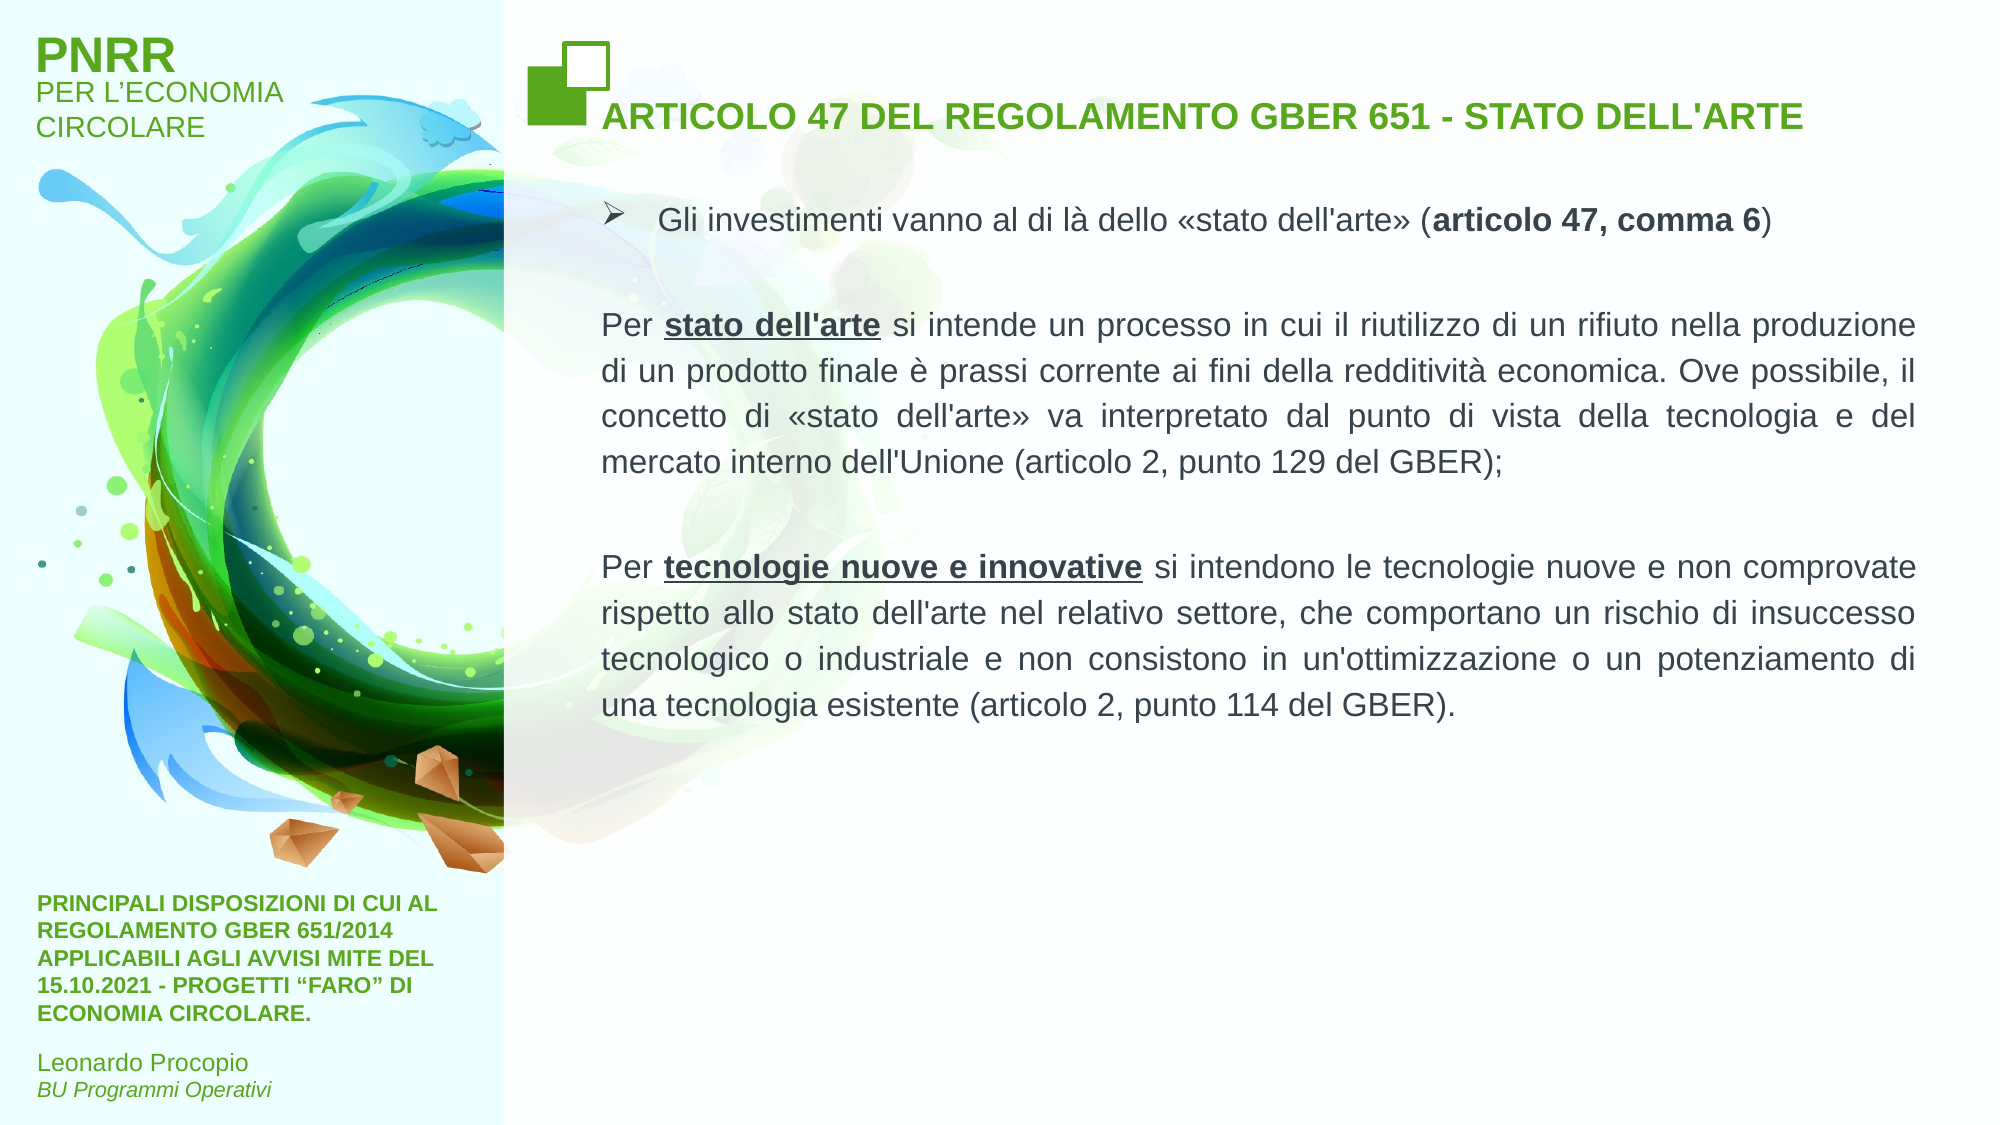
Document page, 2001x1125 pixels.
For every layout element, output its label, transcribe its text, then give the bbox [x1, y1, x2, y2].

text_box [526, 64, 589, 128]
picture [0, 0, 503, 1125]
list Gli investimenti vanno al di là dello «stato dell'arte» (articolo 47, comma 6) Per stato dell'arte si intende un processo in cui il riutilizzo di un rifiuto nella produzione di un prodotto finale è prassi corrente ai fini della redditività economica. Ove possibile, il concetto di «stato dell'arte» va interpretato dal punto di vista della tecnologia e del mercato interno dell'Unione (articolo 2, punto 129 del GBER); Per tecnologie nuove e innovative si intendono le tecnologie nuove e non comprovate rispetto allo stato dell'arte nel relativo settore, che comportano un rischio di insuccesso tecnologico o industriale e non consistono in un'ottimizzazione o un potenziamento di una tecnologia esistente (articolo 2, punto 114 del GBER). [586, 184, 1934, 870]
text_box [562, 41, 610, 91]
title ARTICOLO 47 DEL REGOLAMENTO GBER 651 - STATO DELL'ARTE [586, 84, 2000, 167]
